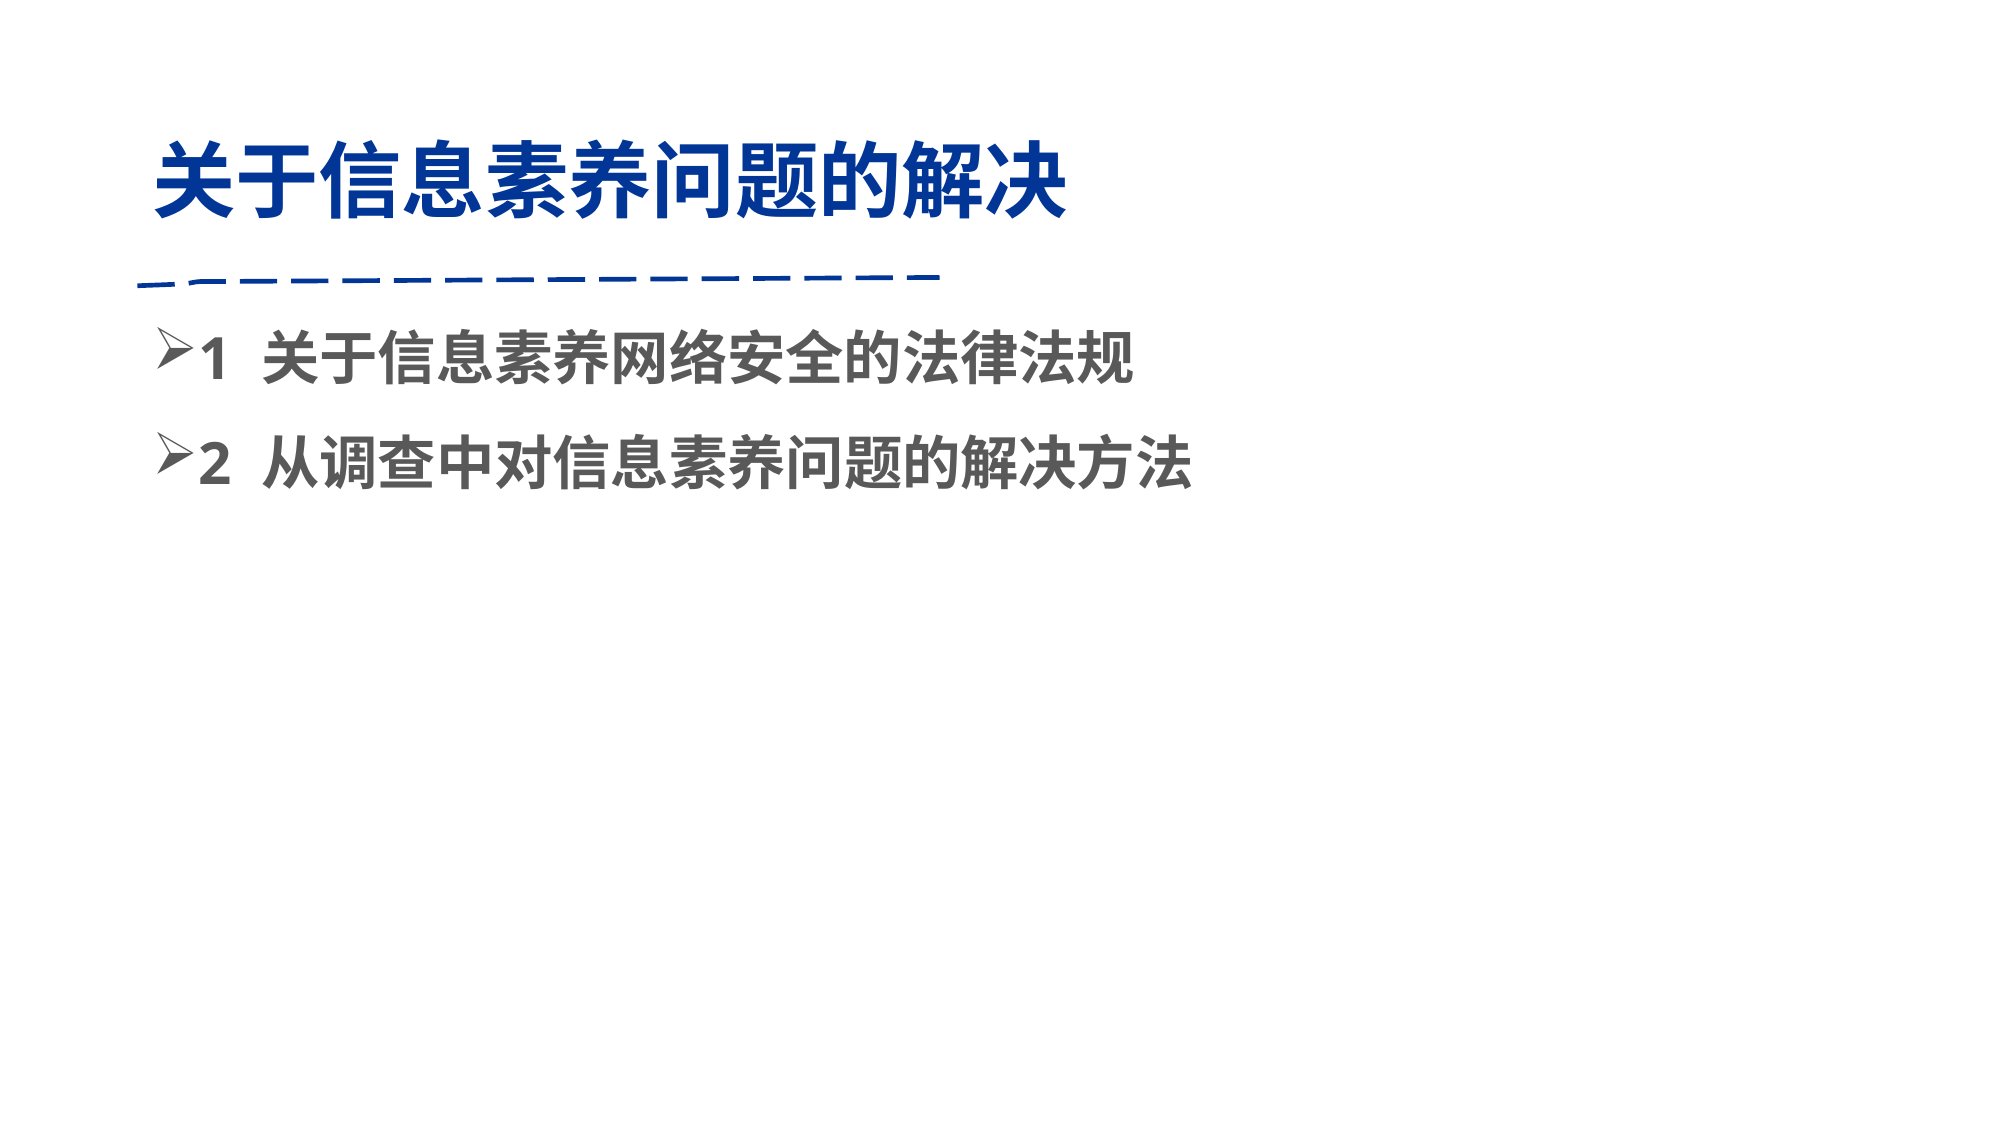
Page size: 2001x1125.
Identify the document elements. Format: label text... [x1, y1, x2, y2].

list 1 关于信息素养网络安全的法律法规 2 从调查中对信息素养问题的解决方法 [137, 299, 1863, 1014]
title 关于信息素养问题的解决 [137, 59, 1863, 278]
